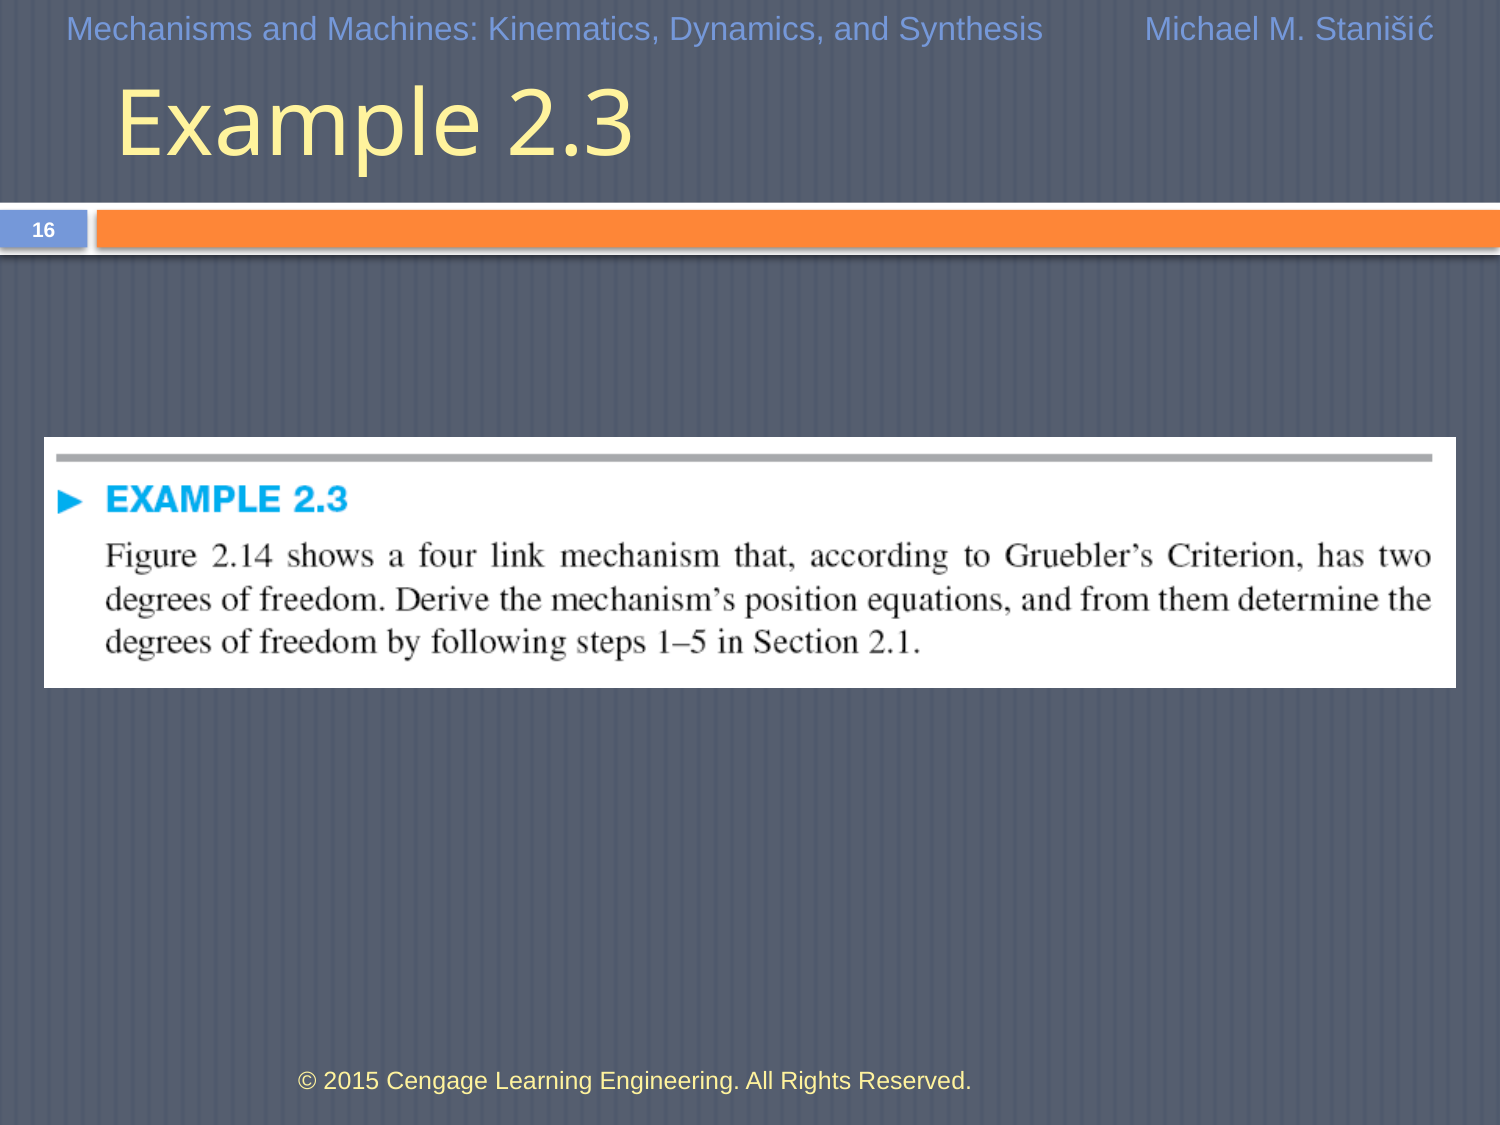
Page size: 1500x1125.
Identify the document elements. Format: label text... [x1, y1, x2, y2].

text_box Mechanisms and Machines: Kinematics, Dynamics, and Synthesis Michael M. Stanišić [0, 0, 1500, 55]
picture [44, 437, 1456, 688]
slide_number 16 [0, 208, 88, 249]
title Example 2.3 [99, 55, 1438, 201]
footer © 2015 Cengage Learning Engineering. All Rights Reserved. [106, 1050, 996, 1110]
